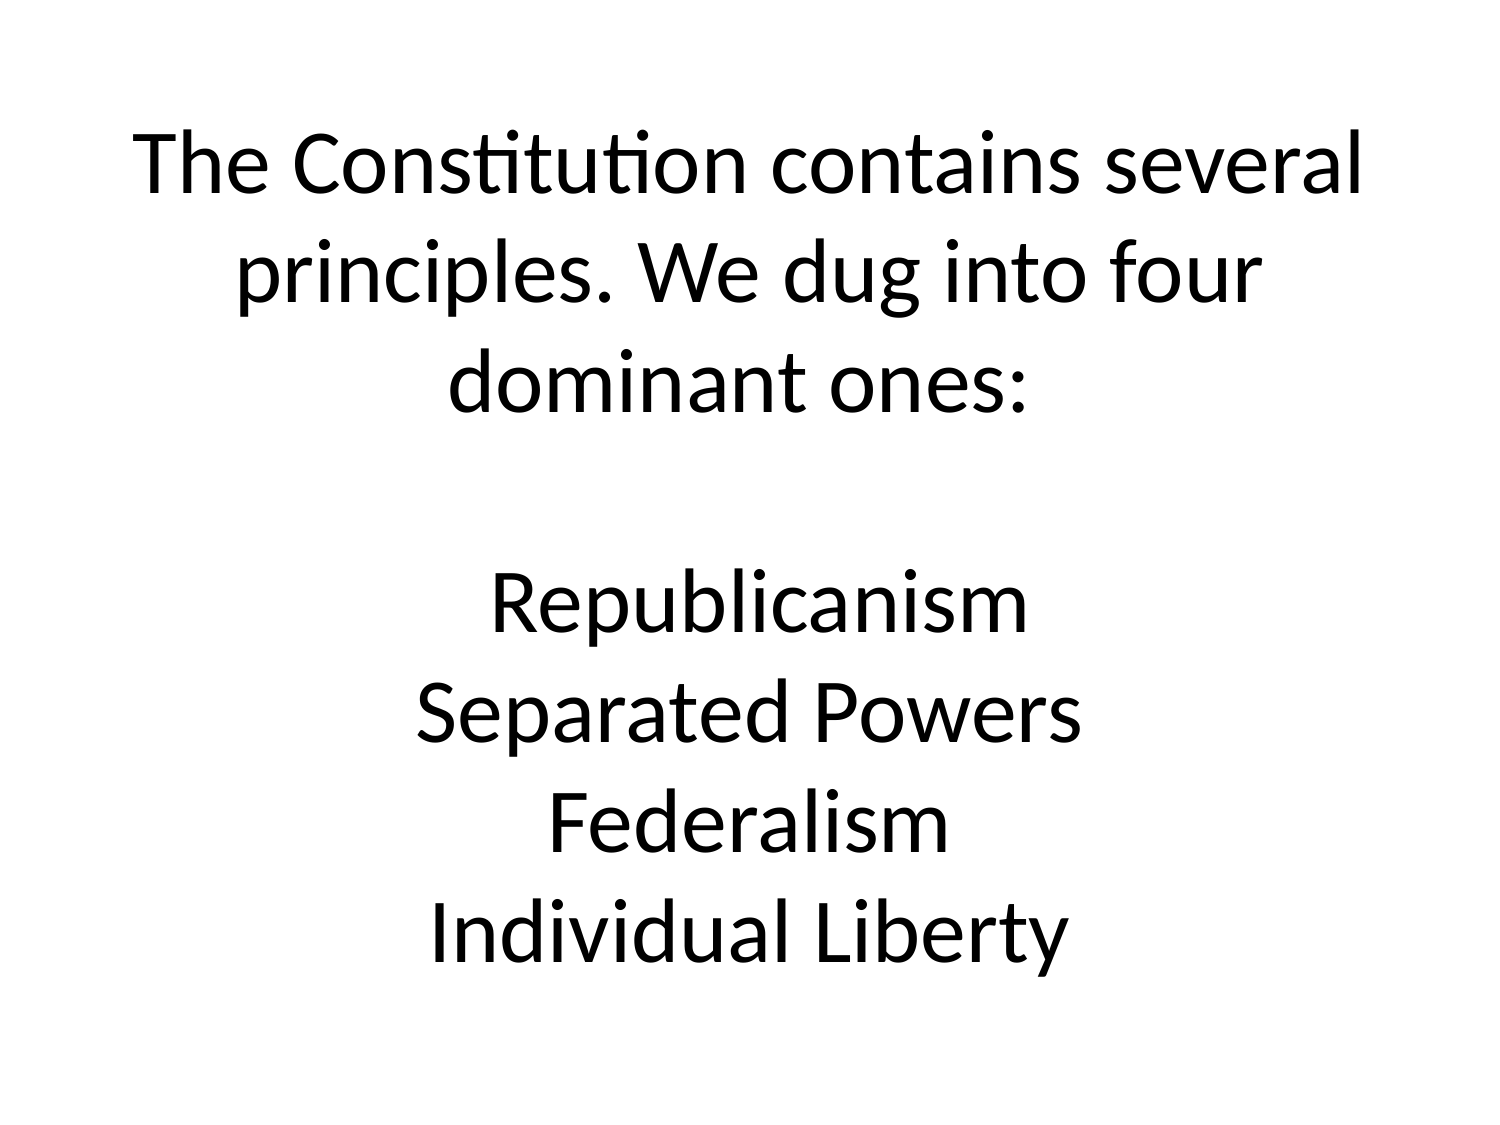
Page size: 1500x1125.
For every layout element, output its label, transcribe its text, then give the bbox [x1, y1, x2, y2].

title The Constitution contains several principles. We dug into four dominant ones: Republicanism Separated Powers Federalism Individual Liberty [74, 44, 1426, 1038]
